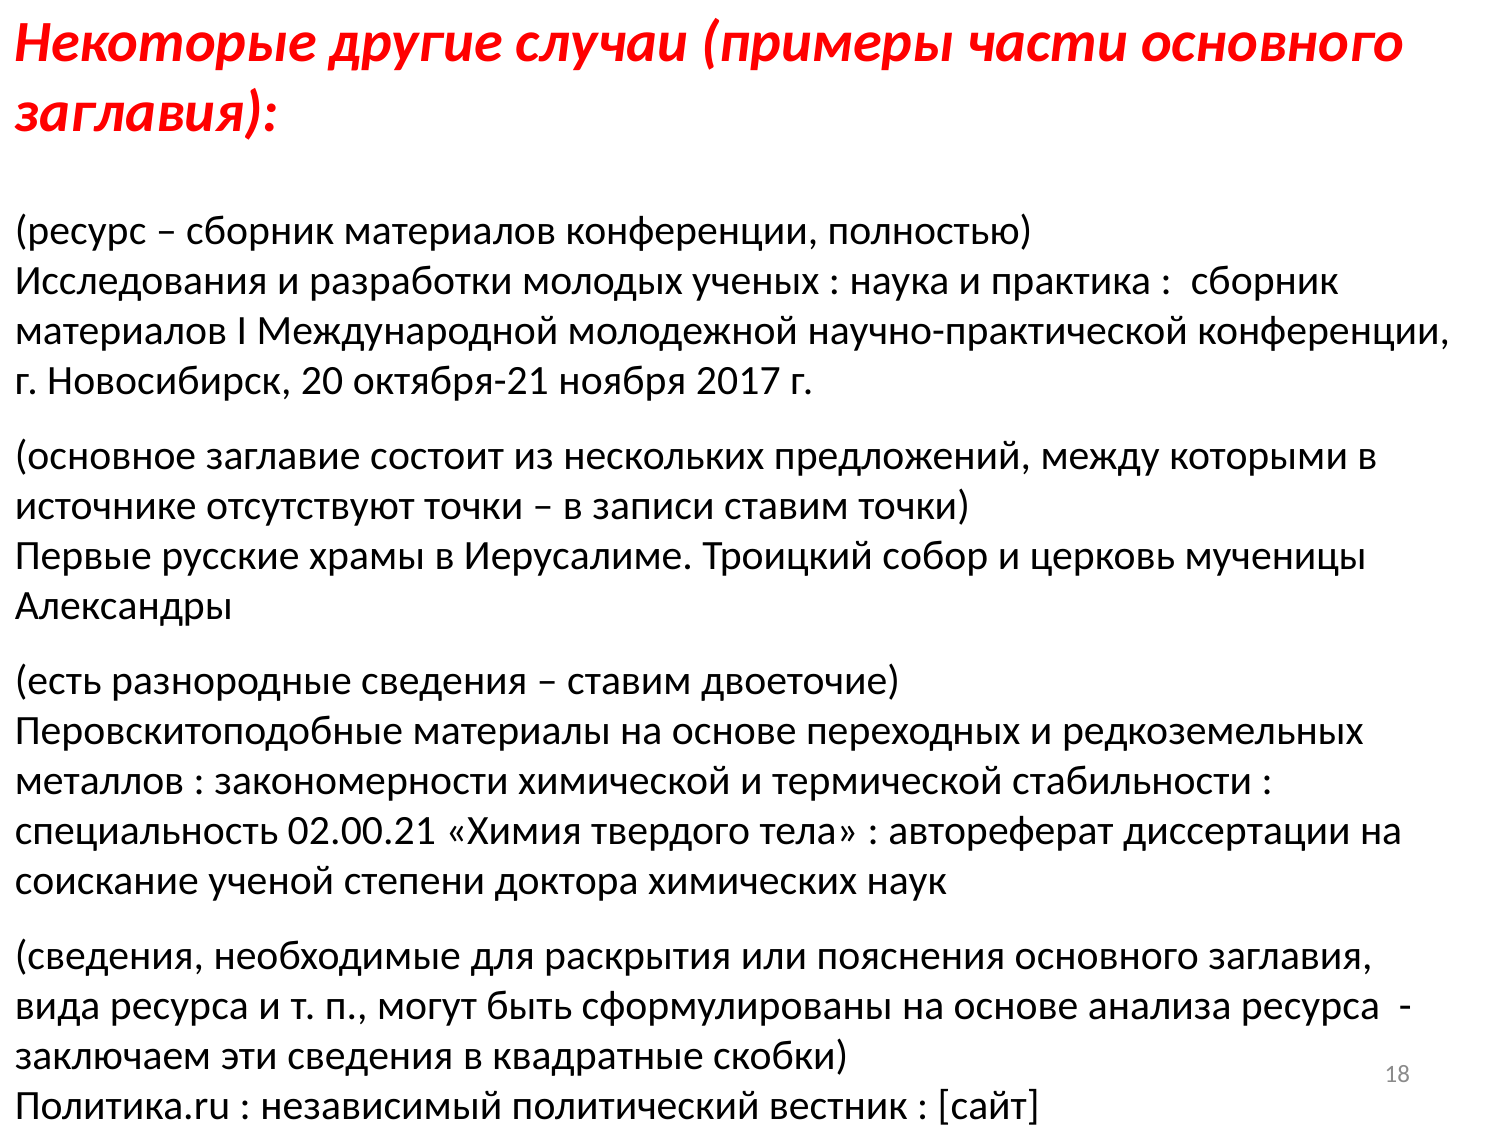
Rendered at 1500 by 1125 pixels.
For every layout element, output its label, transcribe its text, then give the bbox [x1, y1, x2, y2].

text_box Некоторые другие случаи (примеры части основного заглавия): (ресурс – сборник материалов конференции, полностью) Исследования и разработки молодых ученых : наука и практика : сборник материалов I Международной молодежной научно-практической конференции, г. Новосибирск, 20 октября-21 ноября 2017 г. (основное заглавие состоит из нескольких предложений, между которыми в источнике отсутствуют точки – в записи ставим точки) Первые русские храмы в Иерусалиме. Троицкий собор и церковь мученицы Александры (есть разнородные сведения – ставим двоеточие) Перовскитоподобные материалы на основе переходных и редкоземельных металлов : закономерности химической и термической стабильности : специальность 02.00.21 «Химия твердого тела» : автореферат диссертации на соискание ученой степени доктора химических наук (сведения, необходимые для раскрытия или пояснения основного заглавия, вида ресурса и т. п., могут быть сформулированы на основе анализа ресурса - заключаем эти сведения в квадратные скобки) Политика.ru : независимый политический вестник : [сайт] [0, 0, 1483, 1125]
